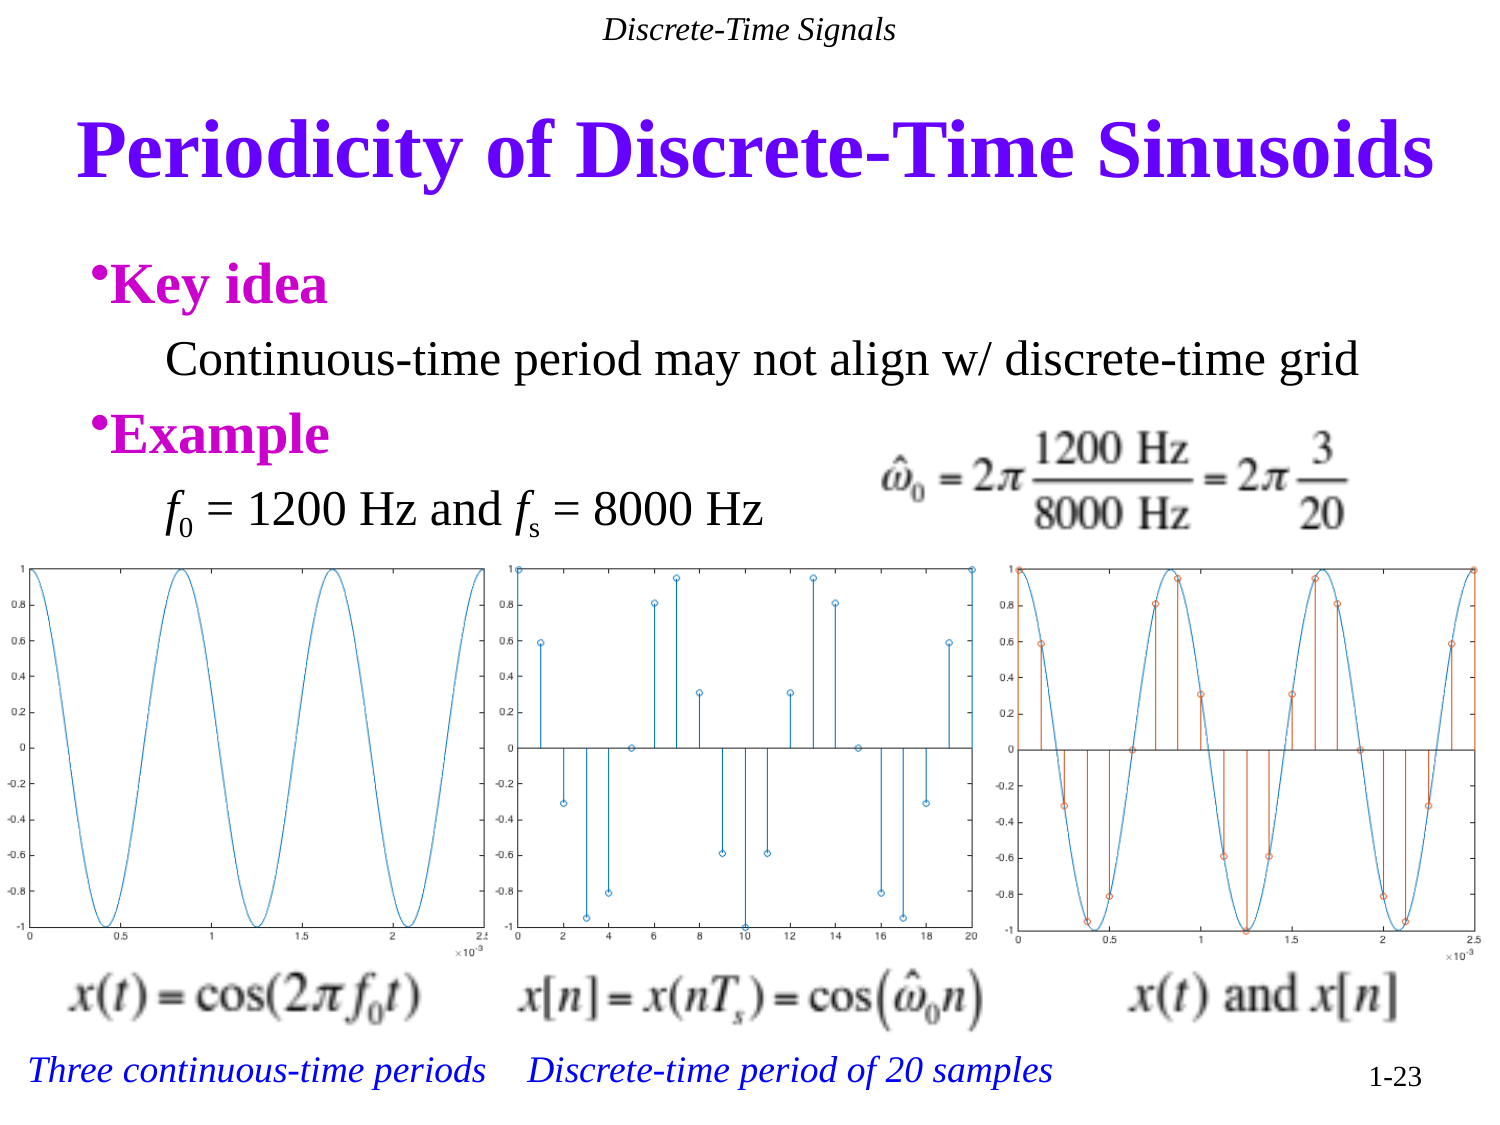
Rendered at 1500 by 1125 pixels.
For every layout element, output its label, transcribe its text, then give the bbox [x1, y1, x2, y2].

picture [987, 537, 1500, 979]
text_box Discrete-time period of 20 samples [512, 1037, 1075, 1098]
list Key idea Continuous-time period may not align w/ discrete-time grid [75, 237, 1438, 400]
slide_number 1-23 [1124, 1049, 1438, 1125]
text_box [512, 960, 987, 1036]
text_box Example f0 = 1200 Hz and fs = 8000 Hz [74, 387, 825, 535]
text_box Three continuous-time periods [12, 1037, 512, 1098]
picture [0, 537, 982, 976]
title Periodicity of Discrete-Time Sinusoids [50, 55, 1463, 238]
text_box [1122, 962, 1401, 1031]
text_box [877, 417, 1351, 534]
text_box Discrete-Time Signals [0, 0, 1500, 55]
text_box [62, 960, 426, 1034]
